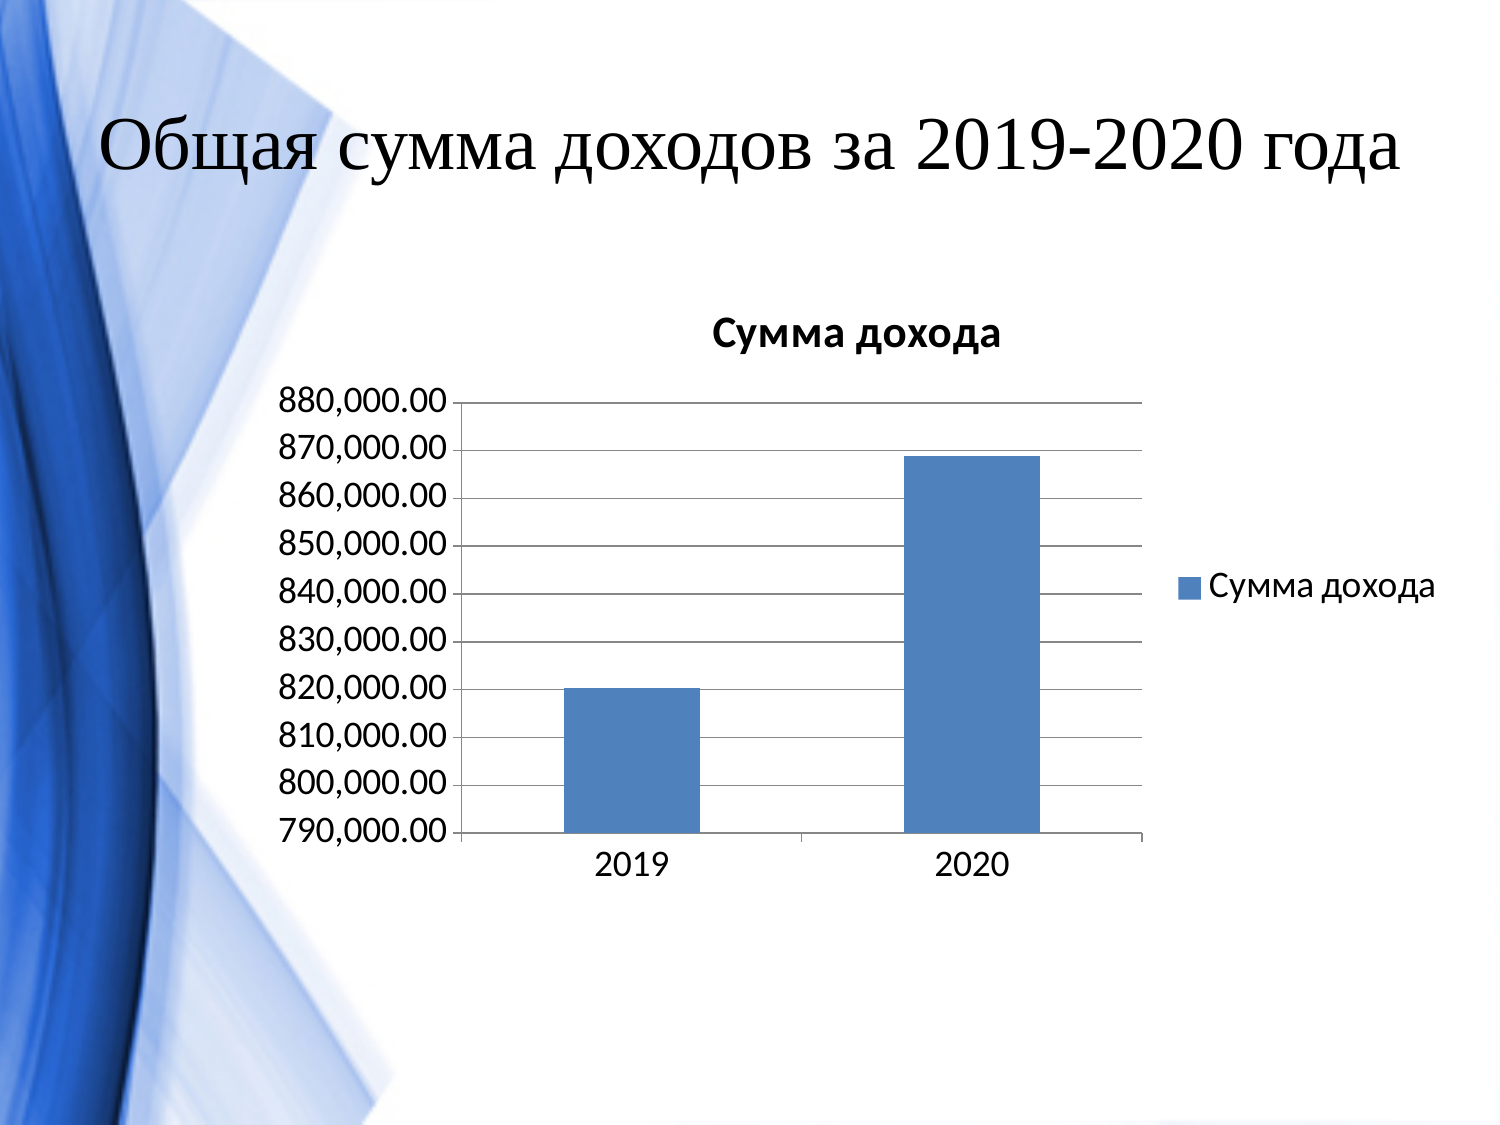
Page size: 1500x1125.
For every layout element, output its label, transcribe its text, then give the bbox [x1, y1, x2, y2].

chart [253, 278, 1461, 899]
title Общая сумма доходов за 2019-2020 года [75, 45, 1425, 233]
picture [0, 0, 1500, 1125]
